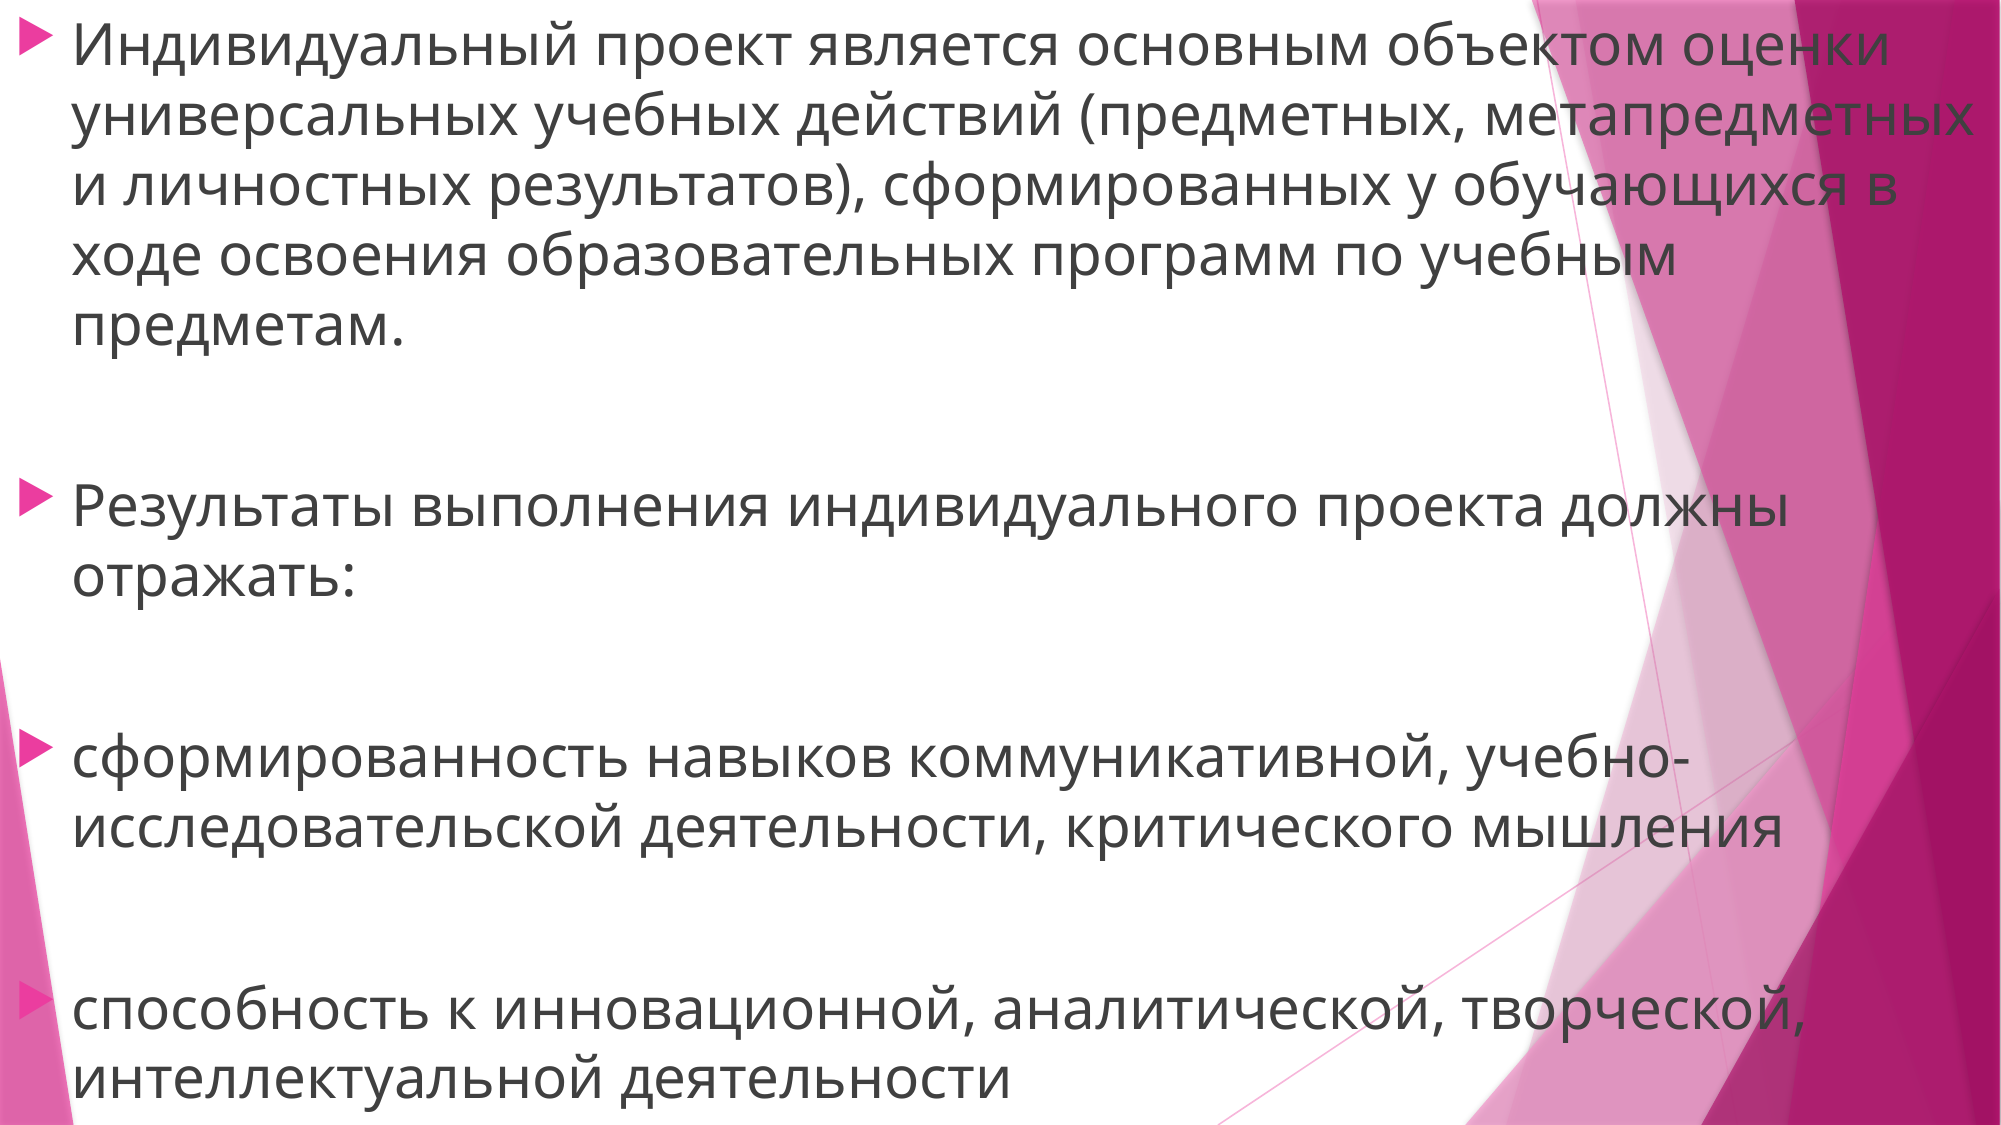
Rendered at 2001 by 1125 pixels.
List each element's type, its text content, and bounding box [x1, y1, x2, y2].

list Индивидуальный проект является основным объектом оценки универсальных учебных действий (предметных, метапредметных и личностных результатов), сформированных у обучающихся в ходе освоения образовательных программ по учебным предметам. Результаты выполнения индивидуального проекта должны отражать: сформированность навыков коммуникативной, учебно-исследовательской деятельности, критического мышления способность к инновационной, аналитической, творческой, интеллектуальной деятельности [0, 0, 2000, 1125]
